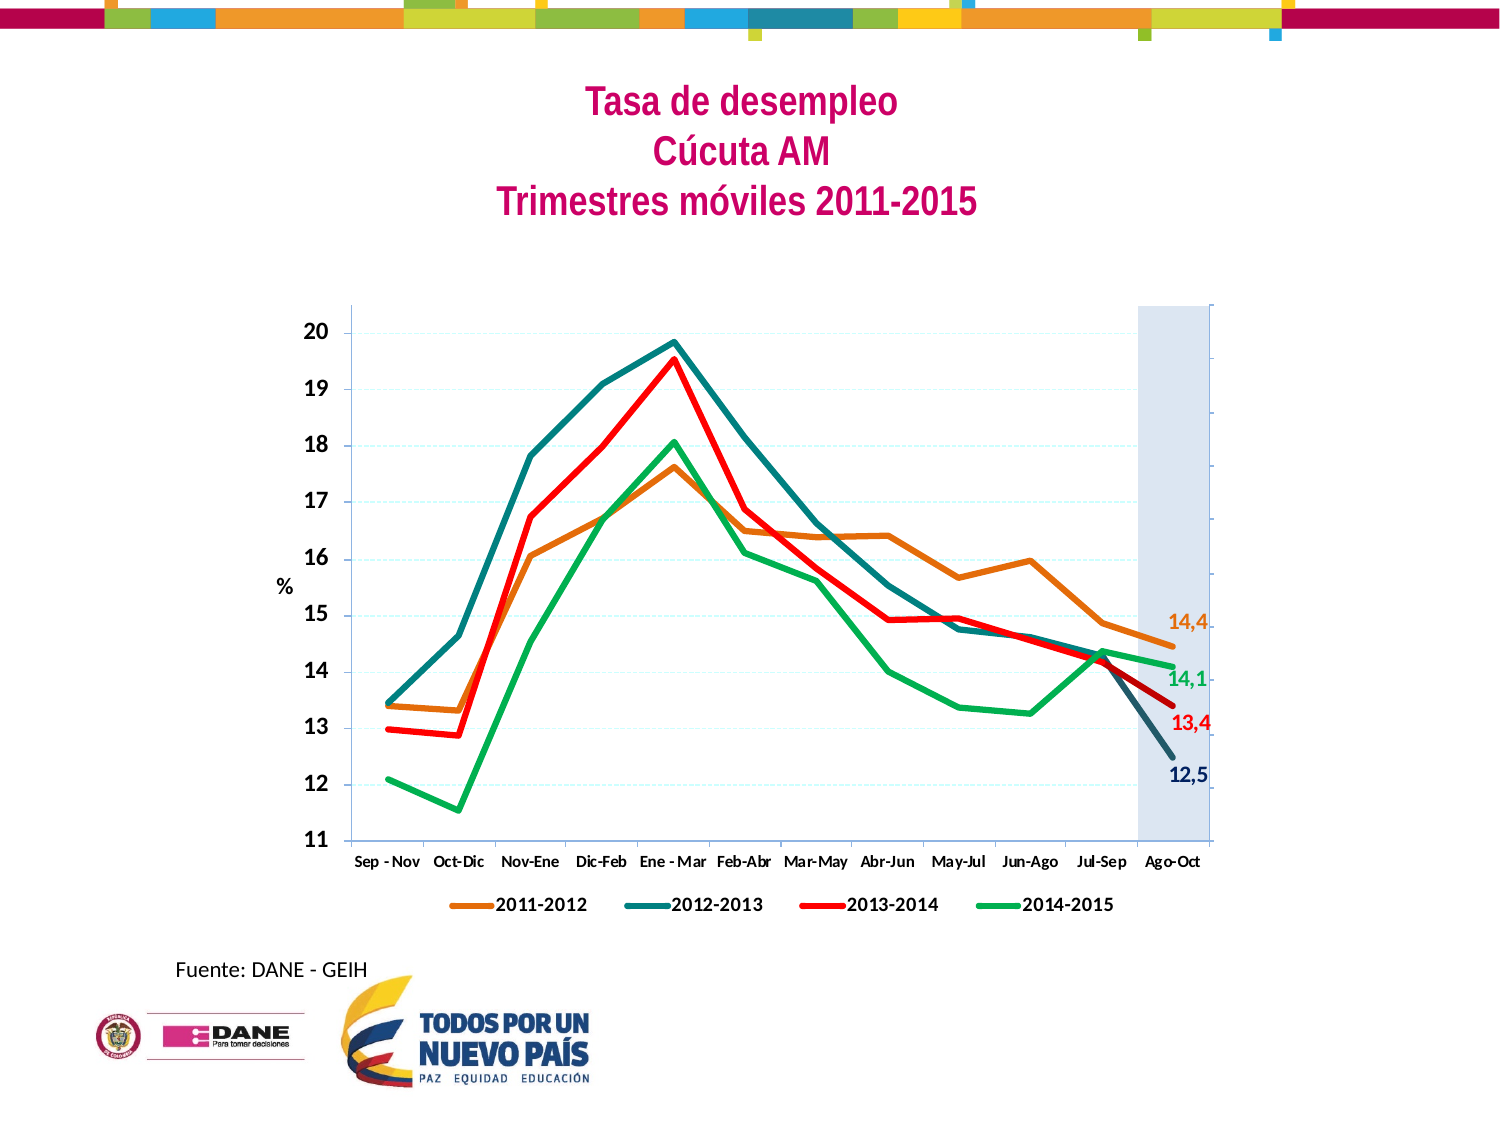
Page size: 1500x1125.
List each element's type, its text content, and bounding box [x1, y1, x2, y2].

text_box Tasa de desempleo Cúcuta AM Trimestres móviles 2011-2015 [155, 66, 1328, 232]
picture [52, 955, 632, 1118]
picture [0, 0, 1500, 41]
picture [269, 279, 1298, 925]
text_box Fuente: DANE - GEIH [160, 947, 389, 990]
